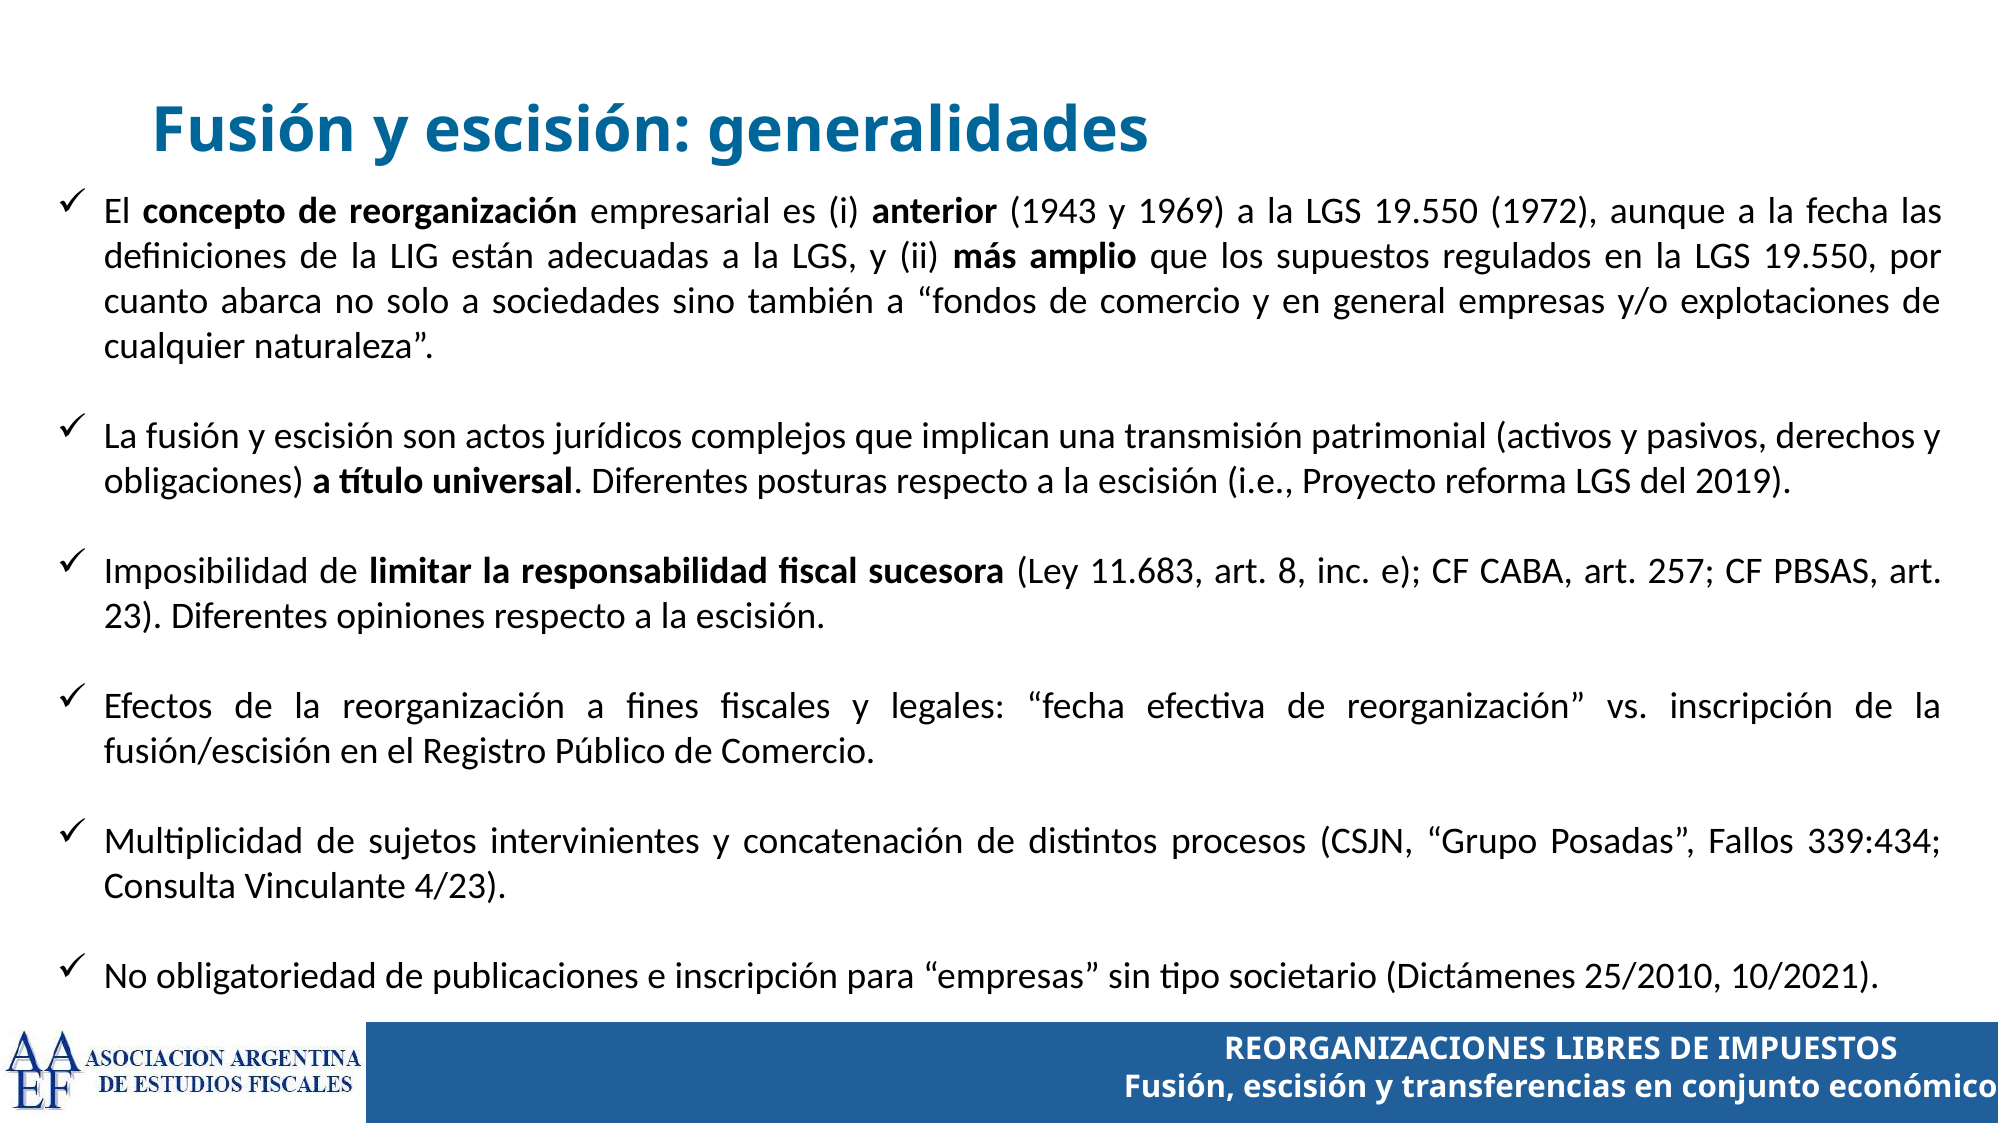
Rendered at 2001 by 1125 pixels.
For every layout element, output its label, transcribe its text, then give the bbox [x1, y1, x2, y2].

text_box REORGANIZACIONES LIBRES DE IMPUESTOS Fusión, escisión y transferencias en conjunto económico [1067, 1021, 2000, 1112]
text_box [0, 1018, 2000, 1125]
title Fusión y escisión: generalidades [136, 12, 1890, 173]
subtitle El concepto de reorganización empresarial es (i) anterior (1943 y 1969) a la LGS 19.550 (1972), aunque a la fecha las definiciones de la LIG están adecuadas a la LGS, y (ii) más amplio que los supuestos regulados en la LGS 19.550, por cuanto abarca no solo a sociedades sino también a “fondos de comercio y en general empresas y/o explotaciones de cualquier naturaleza”. La fusión y escisión son actos jurídicos complejos que implican una transmisión patrimonial (activos y pasivos, derechos y obligaciones) a título universal. Diferentes posturas respecto a la escisión (i.e., Proyecto reforma LGS del 2019). Imposibilidad de limitar la responsabilidad fiscal sucesora (Ley 11.683, art. 8, inc. e); CF CABA, art. 257; CF PBSAS, art. 23). Diferentes opiniones respecto a la escisión. Efectos de la reorganización a fines fiscales y legales: “fecha efectiva de reorganización” vs. inscripción de la fusión/escisión en el Registro Público de Comercio. Multiplicidad de sujetos intervinientes y concatenación de distintos procesos (CSJN, “Grupo Posadas”, Fallos 339:434; Consulta Vinculante 4/23). No obligatoriedad de publicaciones e inscripción para “empresas” sin tipo societario (Dictámenes 25/2010, 10/2021). [41, 178, 1959, 1094]
picture [1, 1020, 367, 1124]
